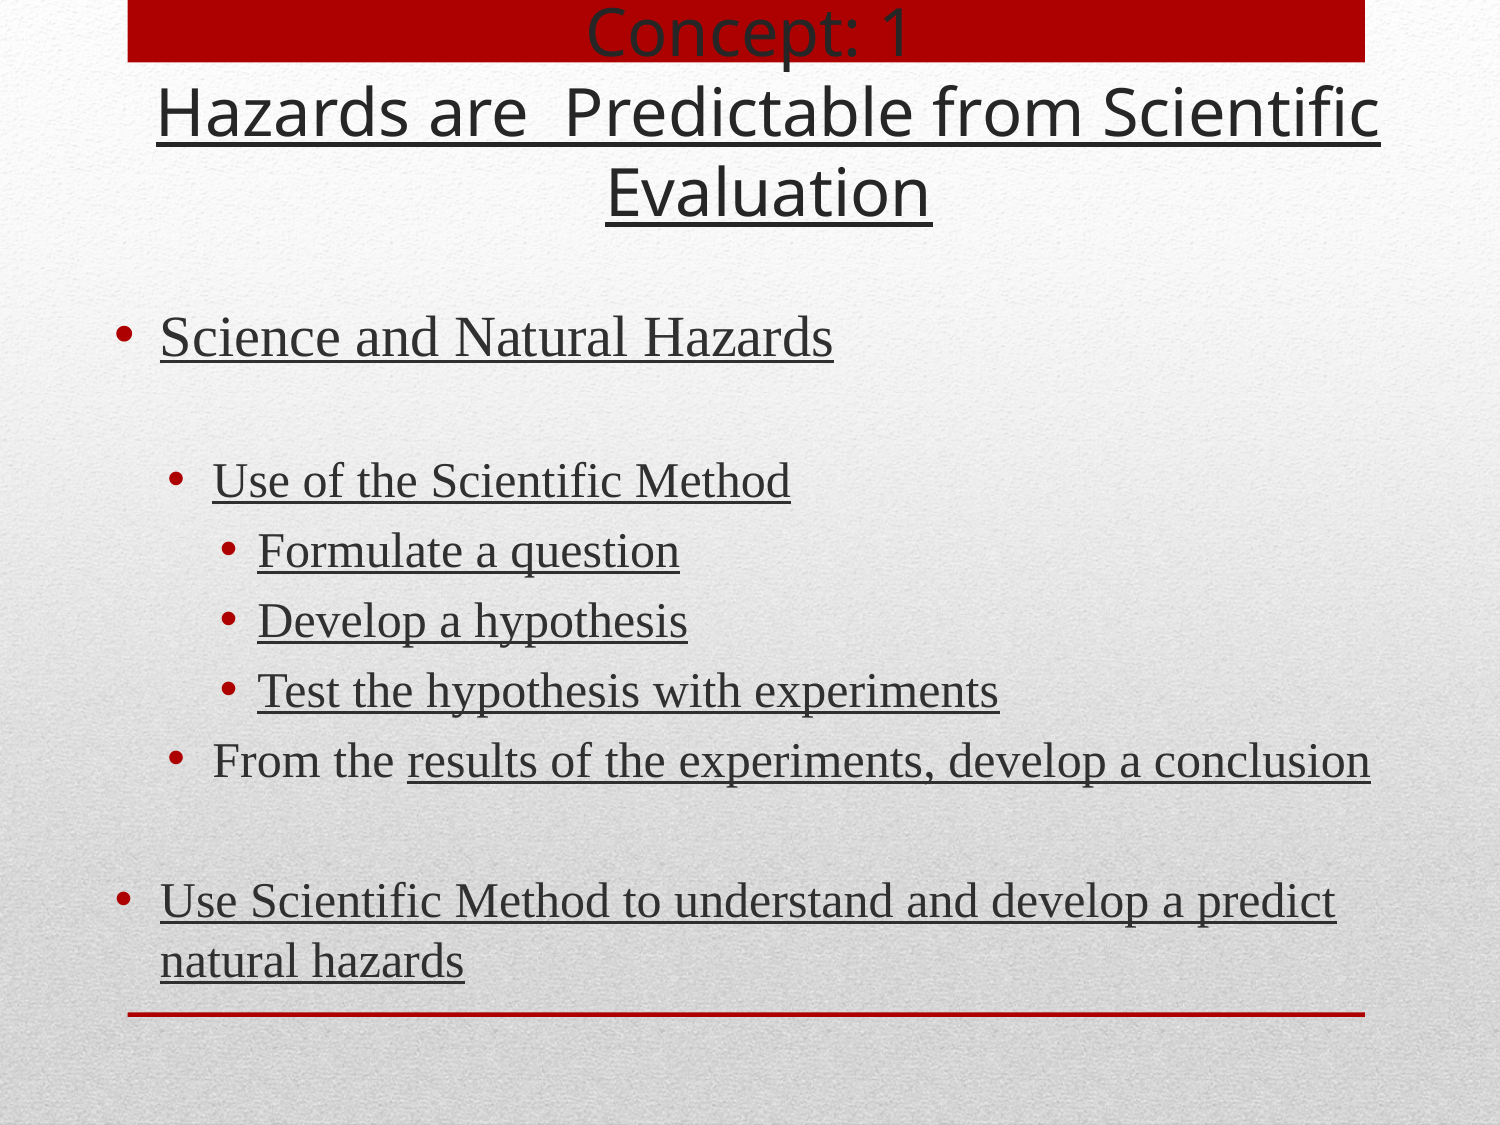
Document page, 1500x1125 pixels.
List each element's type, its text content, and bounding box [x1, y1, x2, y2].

list Science and Natural Hazards Use of the Scientific Method Formulate a question Develop a hypothesis Test the hypothesis with experiments From the results of the experiments, develop a conclusion Use Scientific Method to understand and develop a predict natural hazards [99, 287, 1438, 1075]
title Concept: 1 Hazards are Predictable from Scientific Evaluation [24, 50, 1500, 238]
